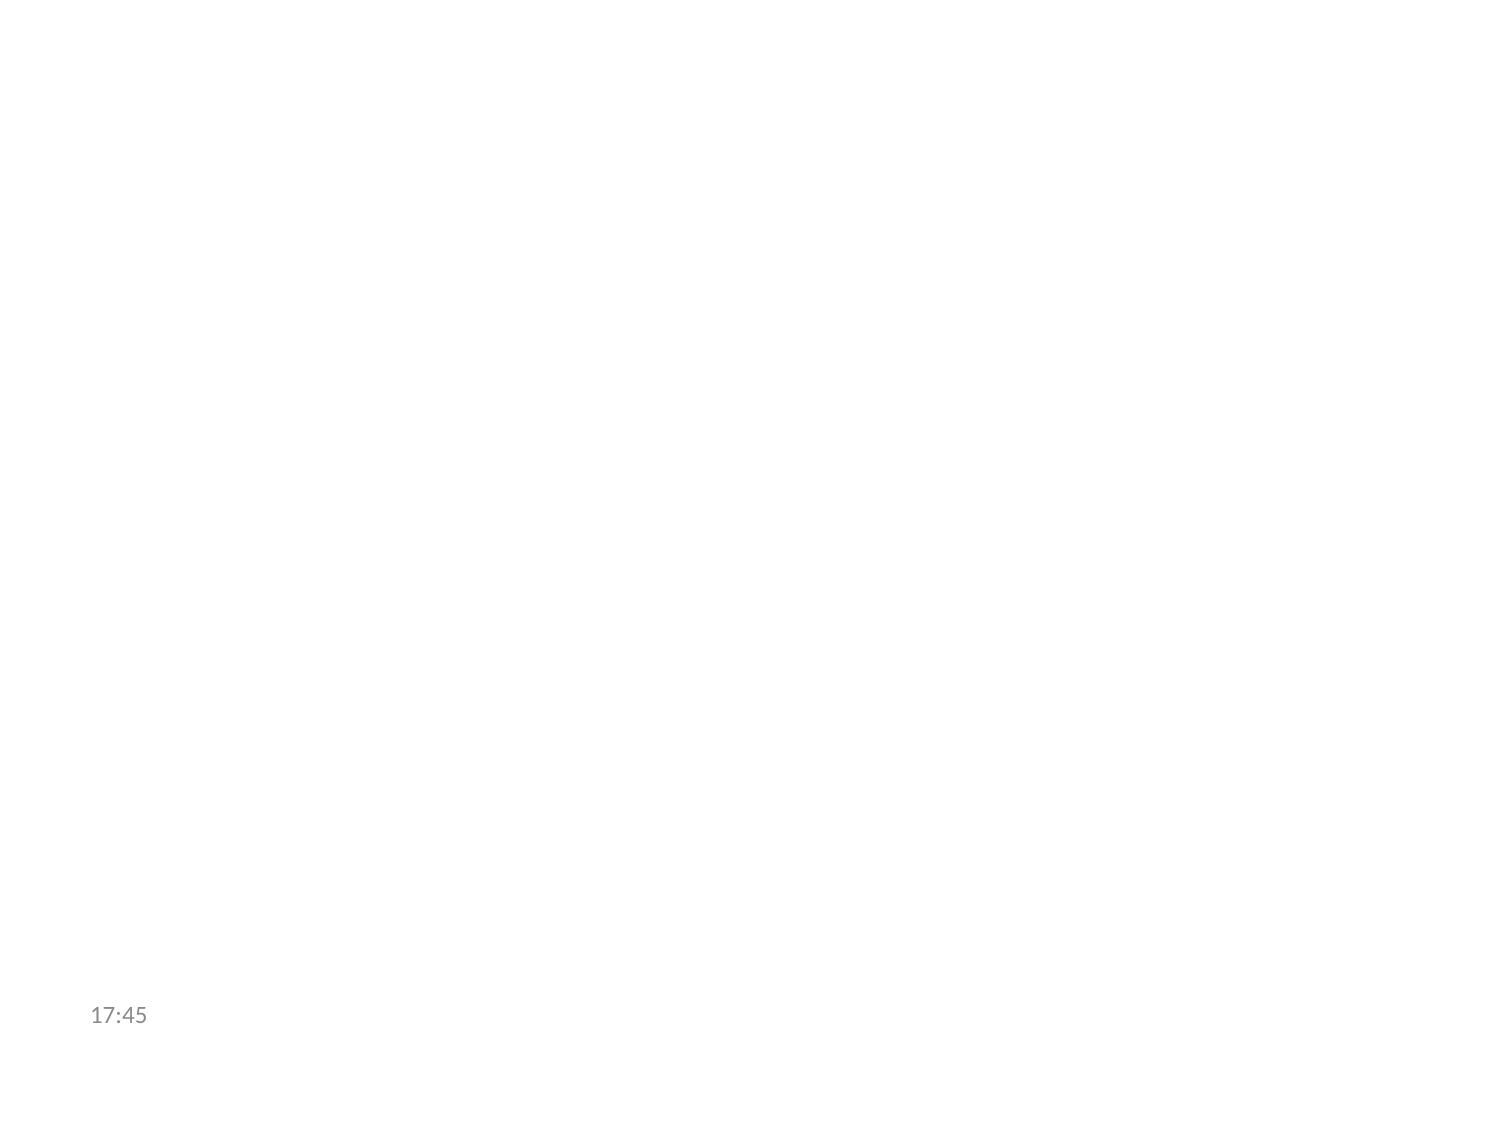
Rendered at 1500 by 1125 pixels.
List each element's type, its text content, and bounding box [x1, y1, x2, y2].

text_box 15:35 [75, 983, 425, 1044]
